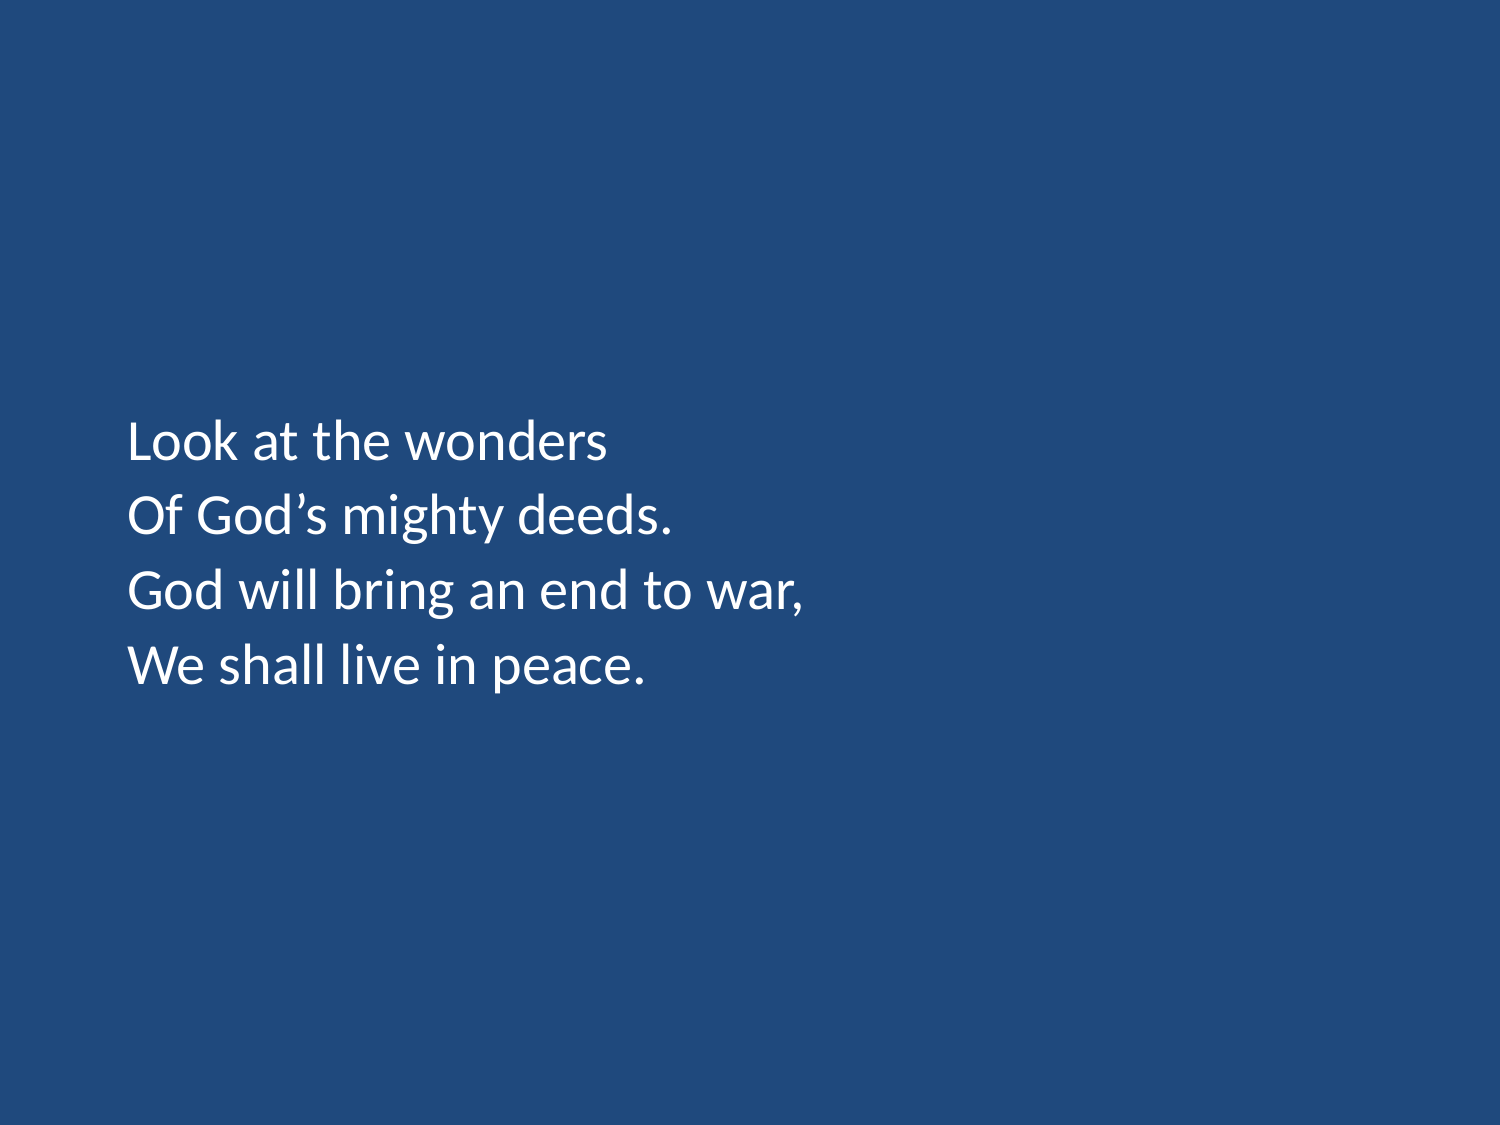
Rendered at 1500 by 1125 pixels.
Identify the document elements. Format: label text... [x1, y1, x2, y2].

list Look at the wonders Of God’s mighty deeds. God will bring an end to war, We shall live in peace. [112, 402, 1450, 723]
